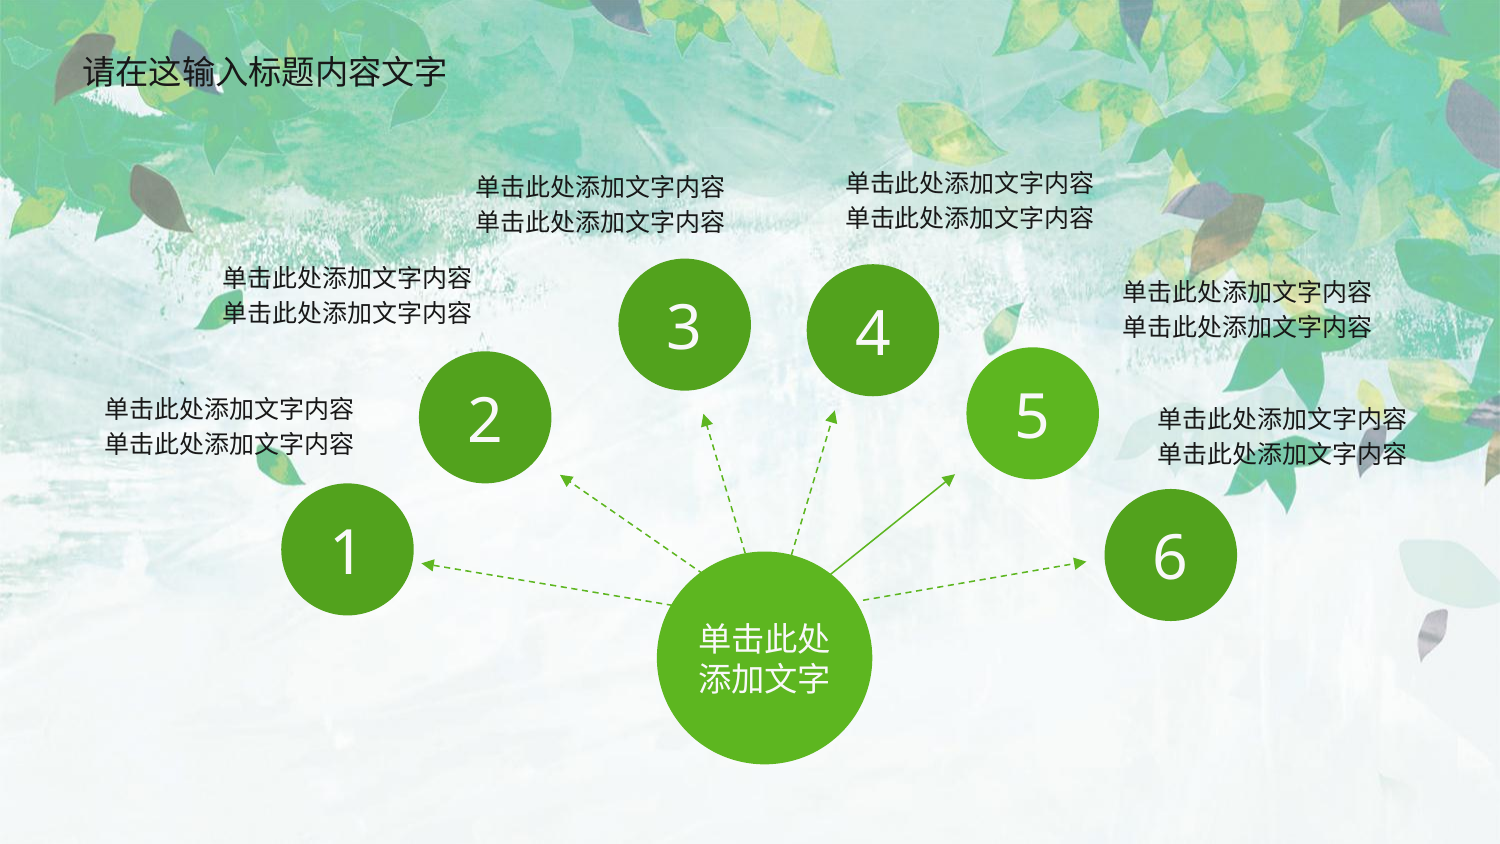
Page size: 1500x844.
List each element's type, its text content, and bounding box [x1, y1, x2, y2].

text_box 单击此处 添加文字 [657, 664, 873, 765]
text_box 请在这输入标题内容文字 [67, 43, 703, 99]
text_box 1 [281, 523, 414, 616]
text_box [76, 159, 1436, 479]
text_box 6 [1126, 523, 1238, 622]
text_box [419, 523, 1082, 621]
picture [0, 0, 1500, 844]
